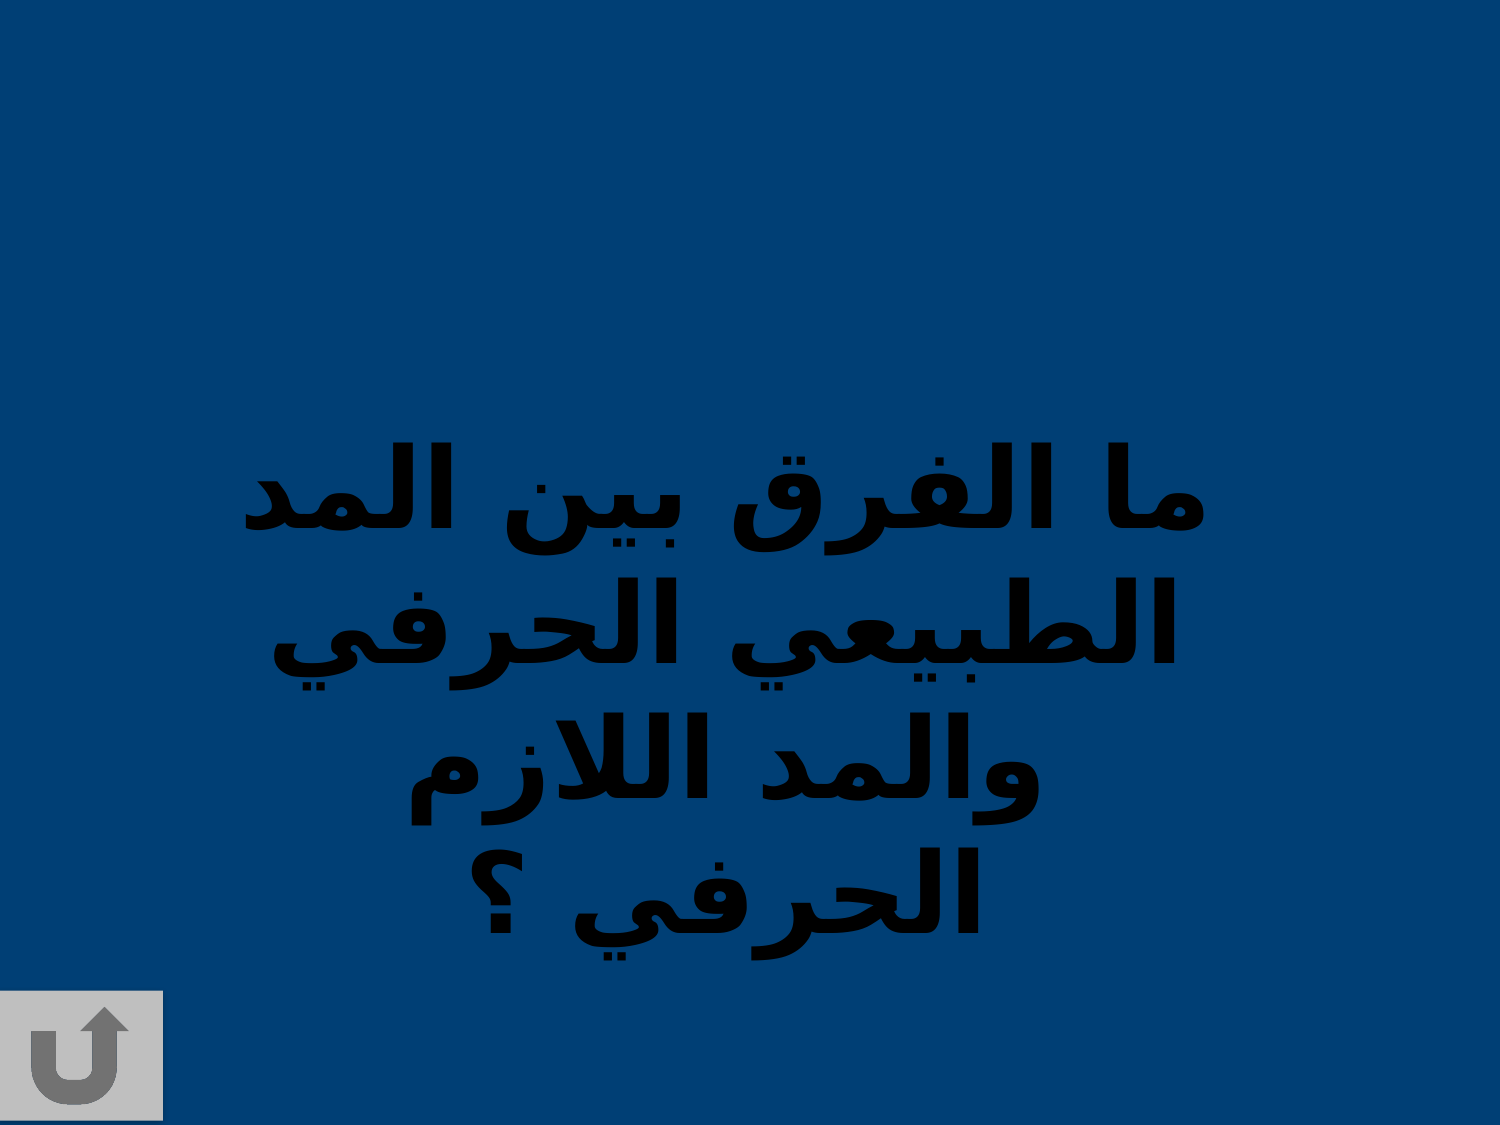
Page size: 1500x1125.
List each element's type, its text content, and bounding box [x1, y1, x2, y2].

text_box ما الفرق بين المد الطبيعي الحرفي والمد اللازم الحرفي ؟ [218, 408, 1235, 964]
text_box [0, 990, 163, 1121]
